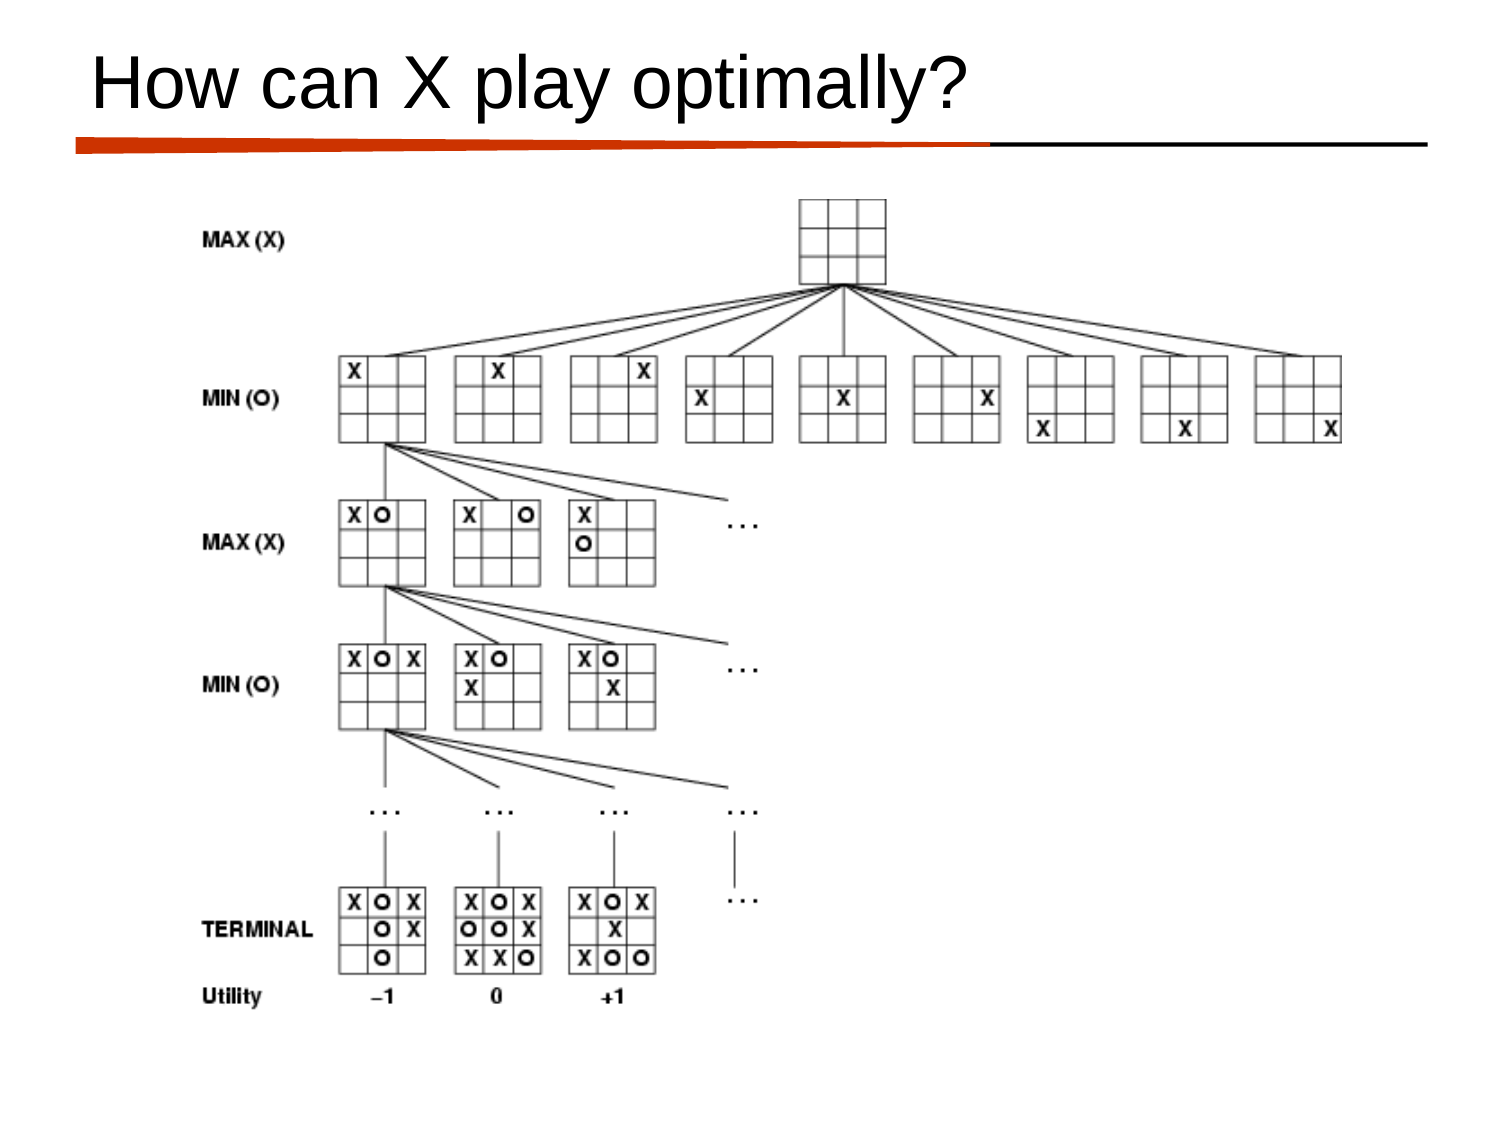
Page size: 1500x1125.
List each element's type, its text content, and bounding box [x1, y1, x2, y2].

picture [199, 199, 1342, 1013]
title How can X play optimally? [74, 24, 1426, 133]
